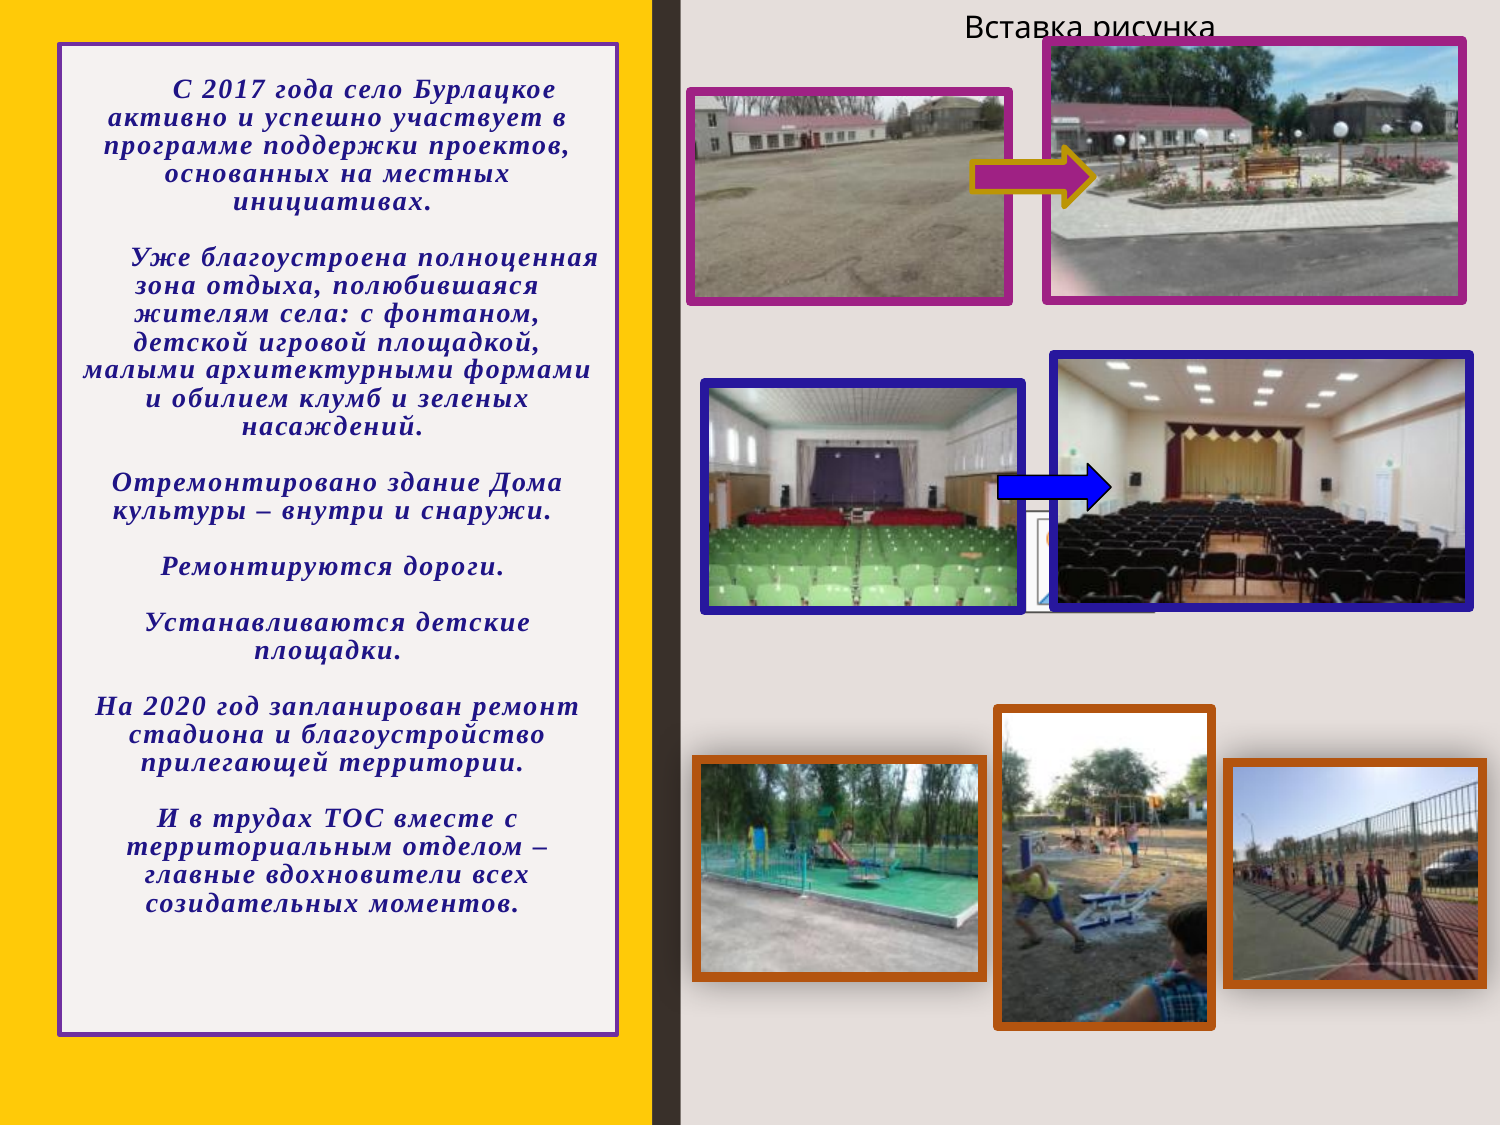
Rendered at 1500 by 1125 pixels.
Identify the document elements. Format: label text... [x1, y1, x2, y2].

picture [680, 0, 1500, 1125]
title С 2017 года село Бурлацкое активно и успешно участвует в программе поддержки проектов, основанных на местных инициативах. Уже благоустроена полноценная зона отдыха, полюбившаяся жителям села: с фонтаном, детской игровой площадкой, малыми архитектурными формами и обилием клумб и зеленых насаждений. Отремонтировано здание Дома культуры – внутри и снаружи. Ремонтируются дороги. Устанавливаются детские площадки. На 2020 год запланирован ремонт стадиона и благоустройство прилегающей территории. И в трудах ТОС вместе с территориальным отделом – главные вдохновители всех созидательных моментов. [59, 43, 617, 1035]
